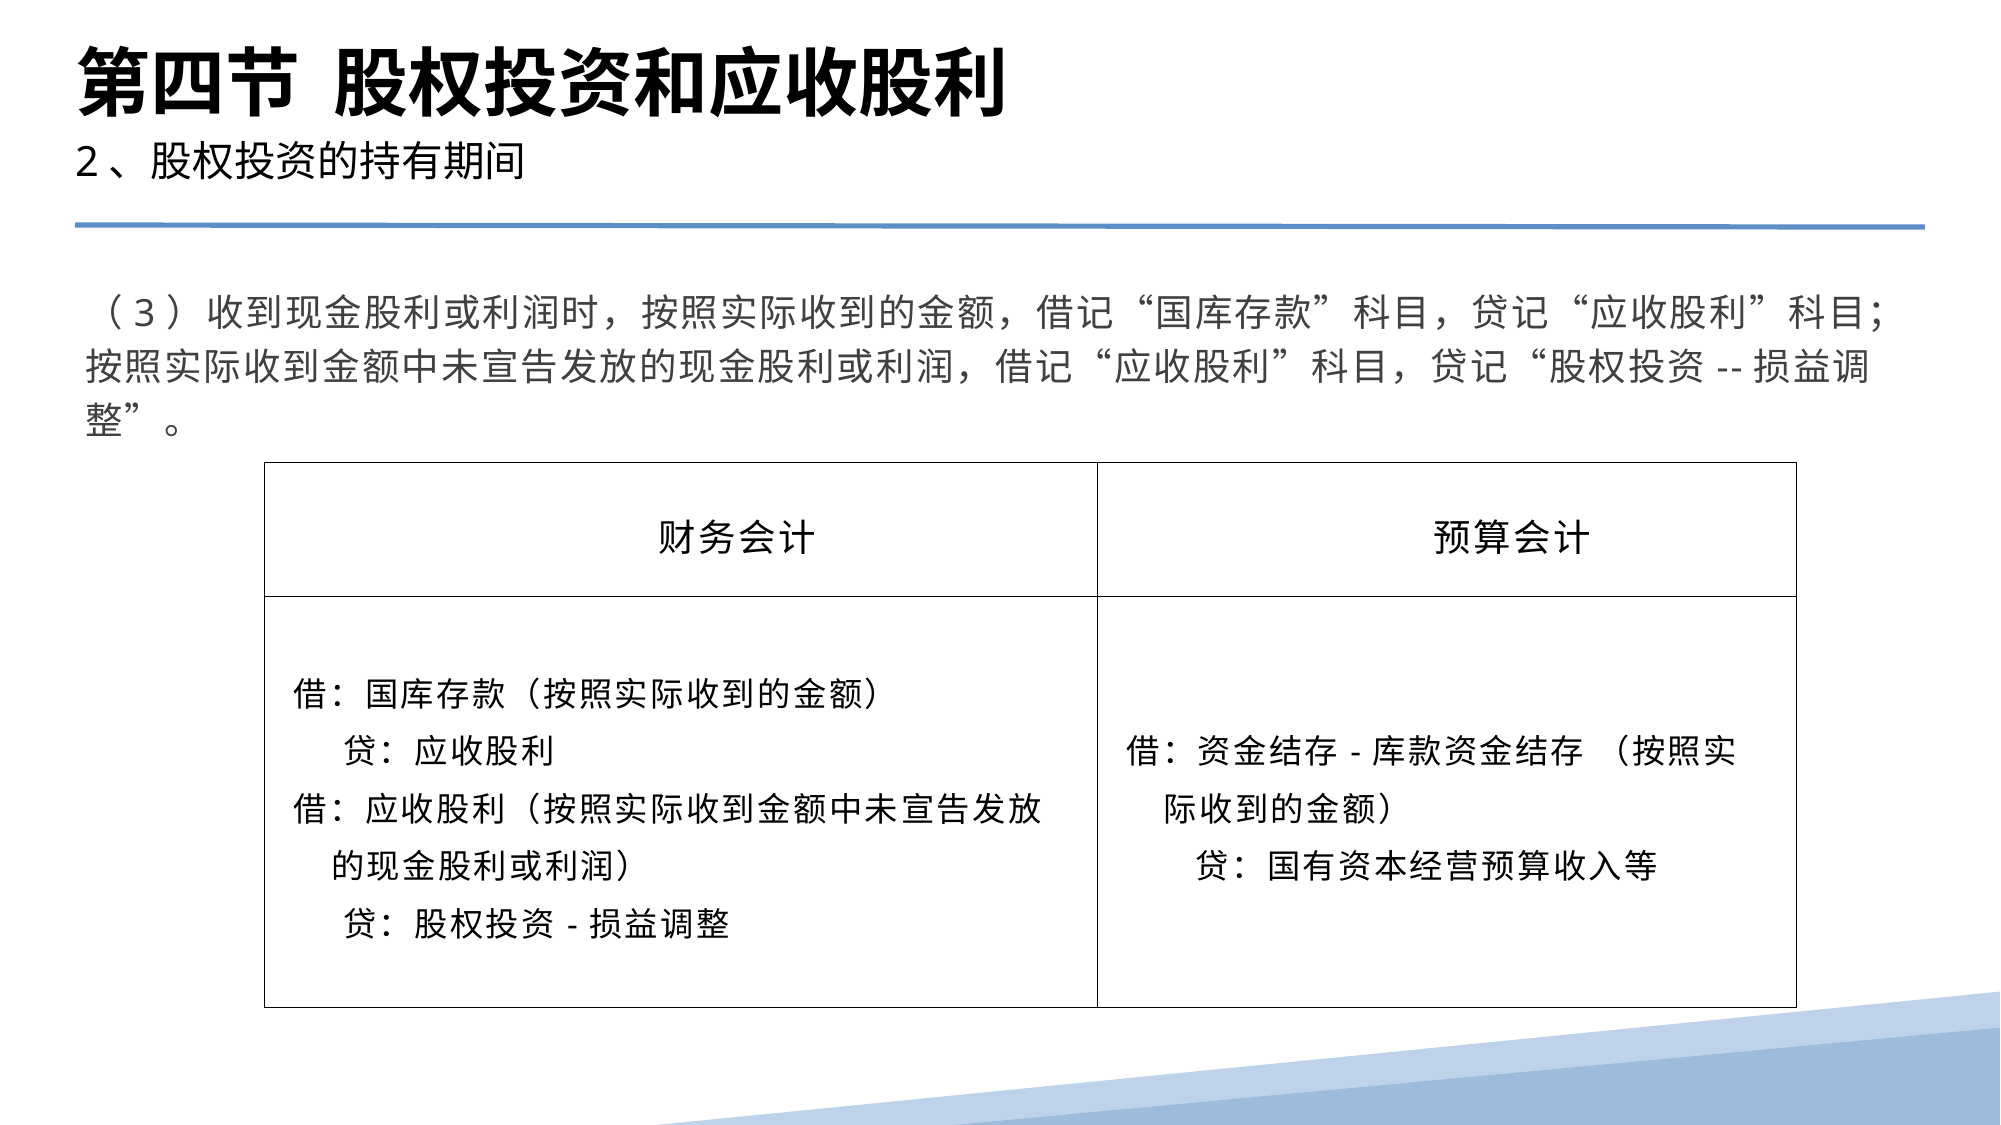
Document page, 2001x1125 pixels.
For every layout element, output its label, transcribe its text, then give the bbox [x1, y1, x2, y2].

text_box （3）收到现金股利或利润时，按照实际收到的金额，借记“国库存款”科目，贷记“应收股利”科目；按照实际收到金额中未宣告发放的现金股利或利润，借记“应收股利”科目，贷记“股权投资--损益调整”。 [75, 252, 1925, 470]
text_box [656, 991, 2000, 1125]
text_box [74, 224, 1925, 228]
table_header 财务会计 [265, 463, 1097, 596]
text_box 第四节 股权投资和应收股利 [75, 24, 1925, 124]
table_header 预算会计 [1098, 463, 1796, 596]
text_box 2、股权投资的持有期间 [75, 124, 1925, 200]
table_cell 借：资金结存-库款资金结存 （按照实际收到的金额） 贷：国有资本经营预算收入等 [1098, 597, 1796, 991]
table_cell 借：国库存款（按照实际收到的金额） 贷：应收股利 借：应收股利（按照实际收到金额中未宣告发放的现金股利或利润） 贷：股权投资-损益调整 [265, 597, 1097, 1007]
